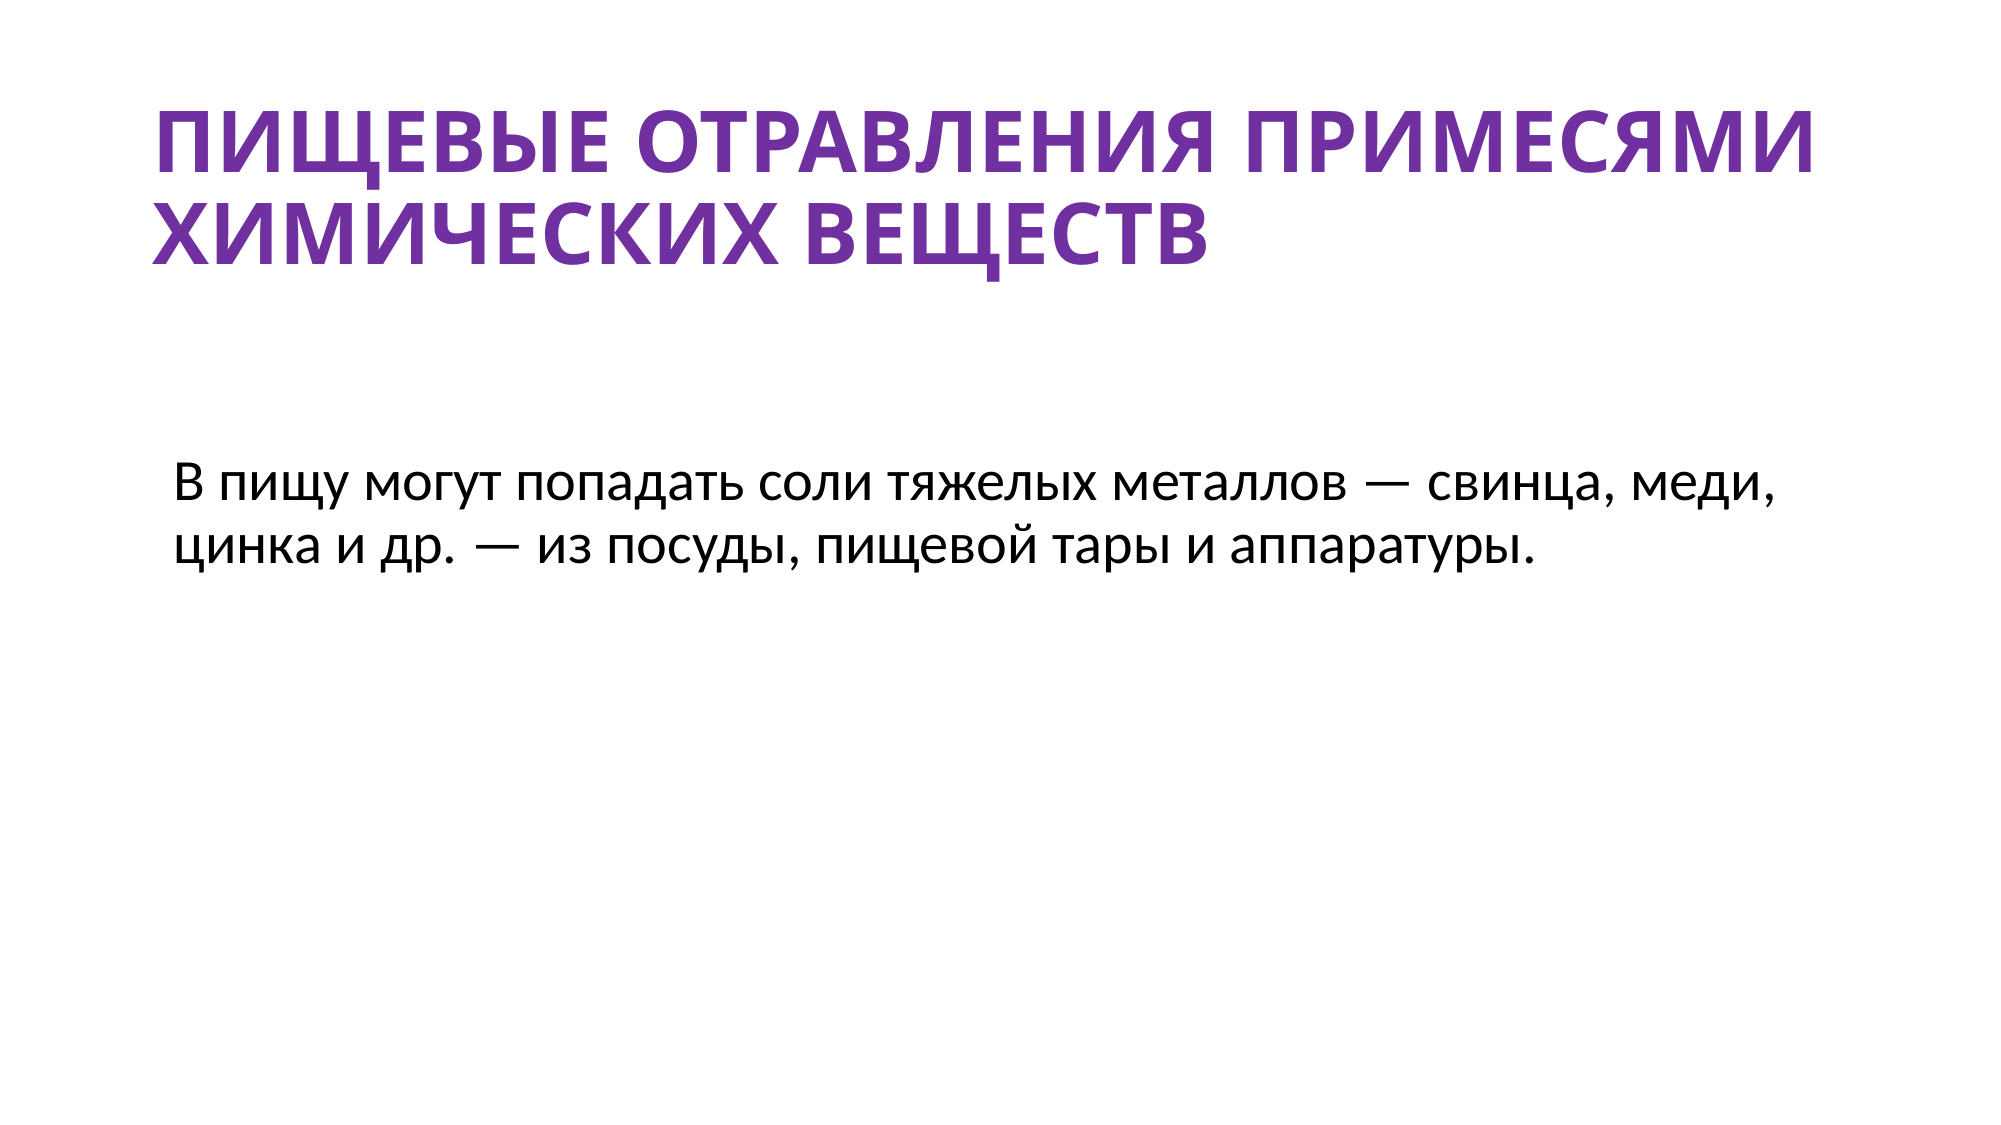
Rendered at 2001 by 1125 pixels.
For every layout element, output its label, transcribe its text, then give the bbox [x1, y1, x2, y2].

title ПИЩЕВЫЕ ОТРАВЛЕНИЯ ПРИМЕСЯМИ ХИМИЧЕСКИХ ВЕЩЕСТВ [137, 59, 1863, 322]
list В пищу могут попадать соли тяжелых металлов — свинца, меди, цинка и др. — из посуды, пищевой тары и аппаратуры. [158, 442, 1884, 844]
